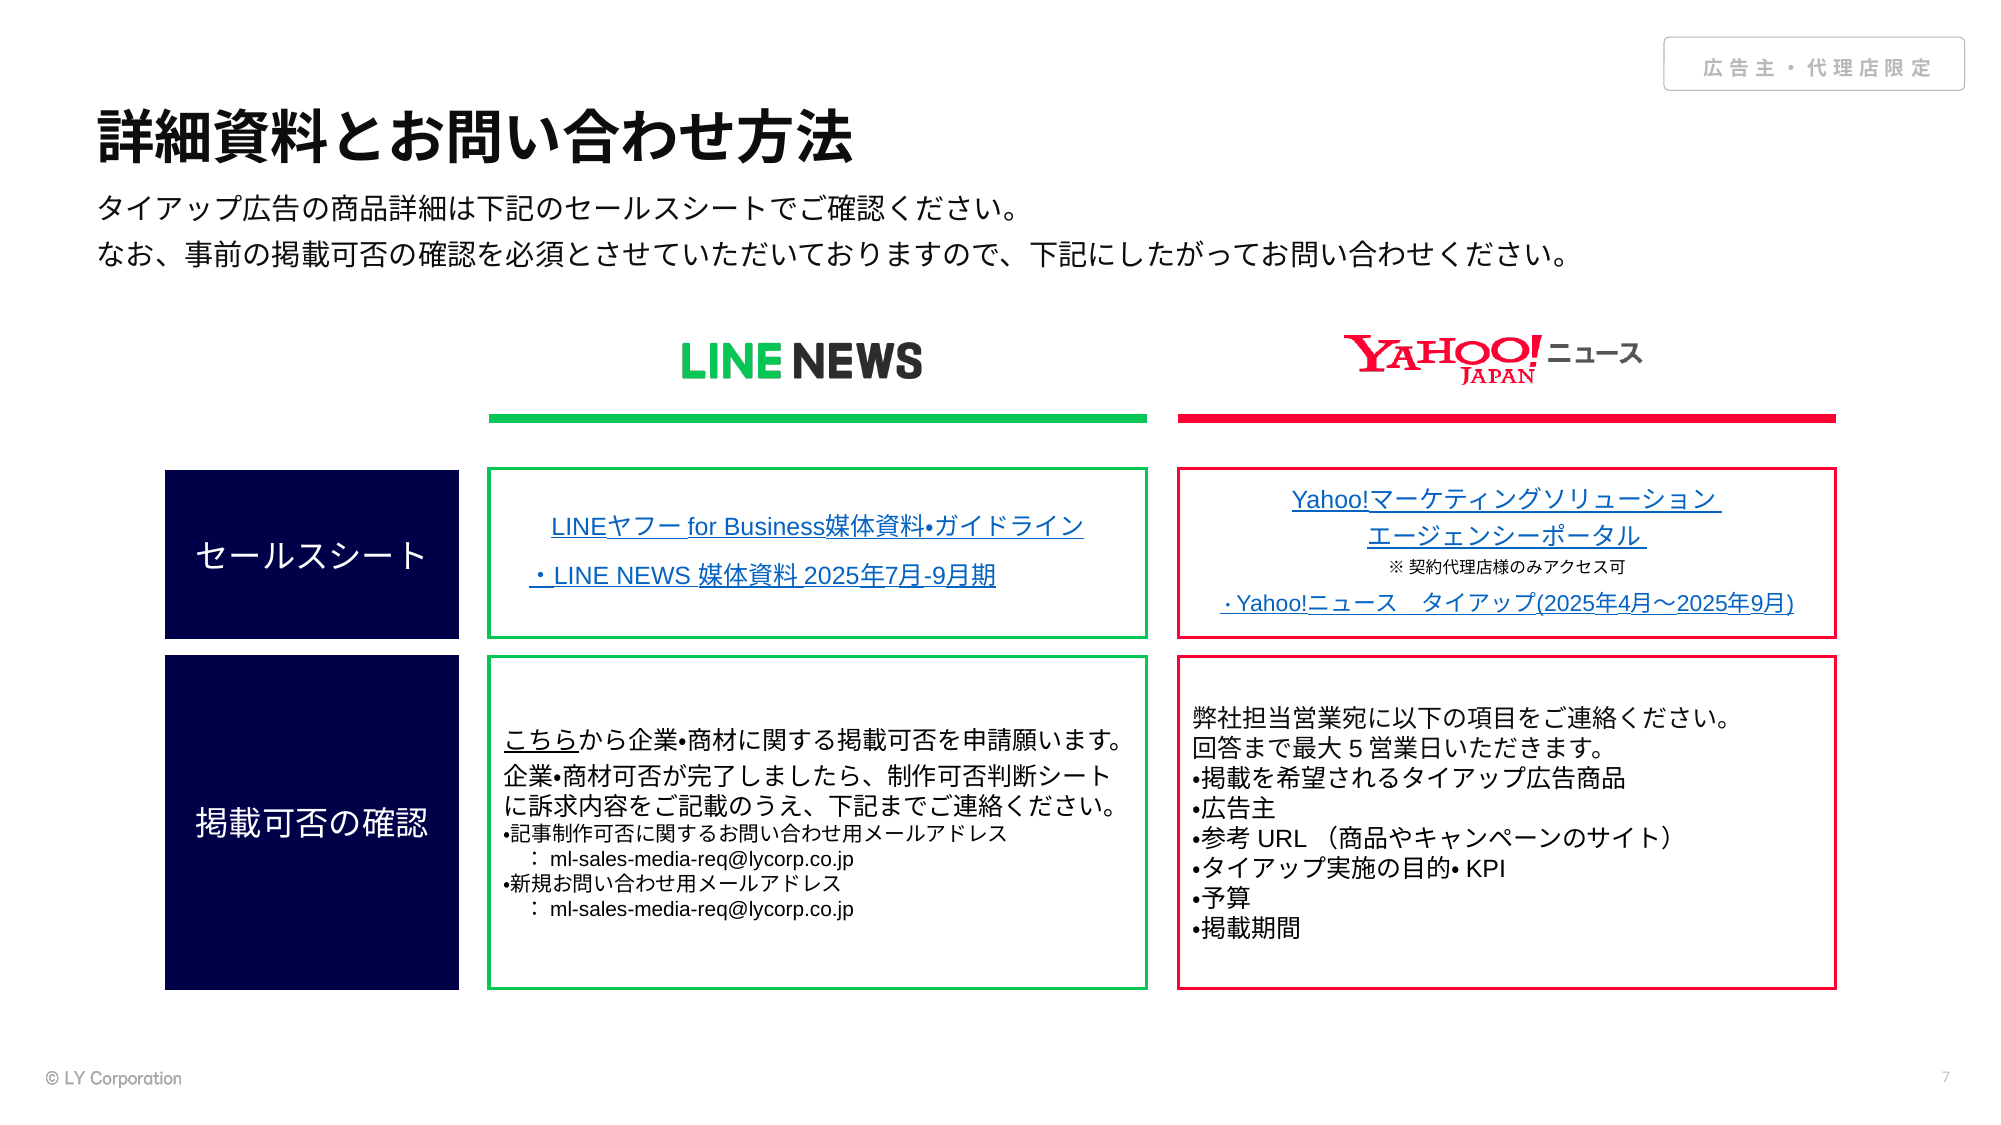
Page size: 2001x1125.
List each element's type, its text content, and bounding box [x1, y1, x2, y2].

text_box 弊社担当営業宛に以下の項目をご連絡ください。 回答まで最大5営業日いただきます。 ・掲載を希望されるタイアップ広告商品 ・広告主 ・参考URL（商品やキャンペーンのサイト） ・タイアップ実施の目的・KPI ・予算 ・掲載期間 [1177, 655, 1837, 990]
list タイアップ広告の商品詳細は下記のセールスシートでご確認ください。 なお、事前の掲載可否の確認を必須とさせていただいておりますので、下記にしたがってお問い合わせください。 [96, 193, 1904, 273]
text_box LINEヤフー for Business媒体資料・ガイドライン ・LINE NEWS 媒体資料 2025年7月-9月期 [487, 467, 1148, 639]
text_box Yahoo!マーケティングソリューション エージェンシーポータル ※契約代理店様のみアクセス可 ・Yahoo!ニュース タイアップ(2025年4月～2025年9月) [1177, 467, 1837, 639]
text_box セールスシート [165, 470, 459, 639]
text_box 詳細資料とお問い合わせ方法 [96, 100, 1904, 193]
text_box こちらから企業・商材に関する掲載可否を申請願います。 企業・商材可否が完了しましたら、制作可否判断シートに訴求内容をご記載のうえ、下記までご連絡ください。 ・記事制作可否に関するお問い合わせ用メールアドレス ：ml-sales-media-req@lycorp.co.jp ・新規お問い合わせ用メールアドレス ：ml-sales-media-req@lycorp.co.jp [487, 655, 1148, 990]
picture [46, 1071, 181, 1088]
picture [681, 342, 923, 379]
text_box 掲載可否の確認 [165, 655, 459, 990]
picture [1344, 335, 1644, 386]
